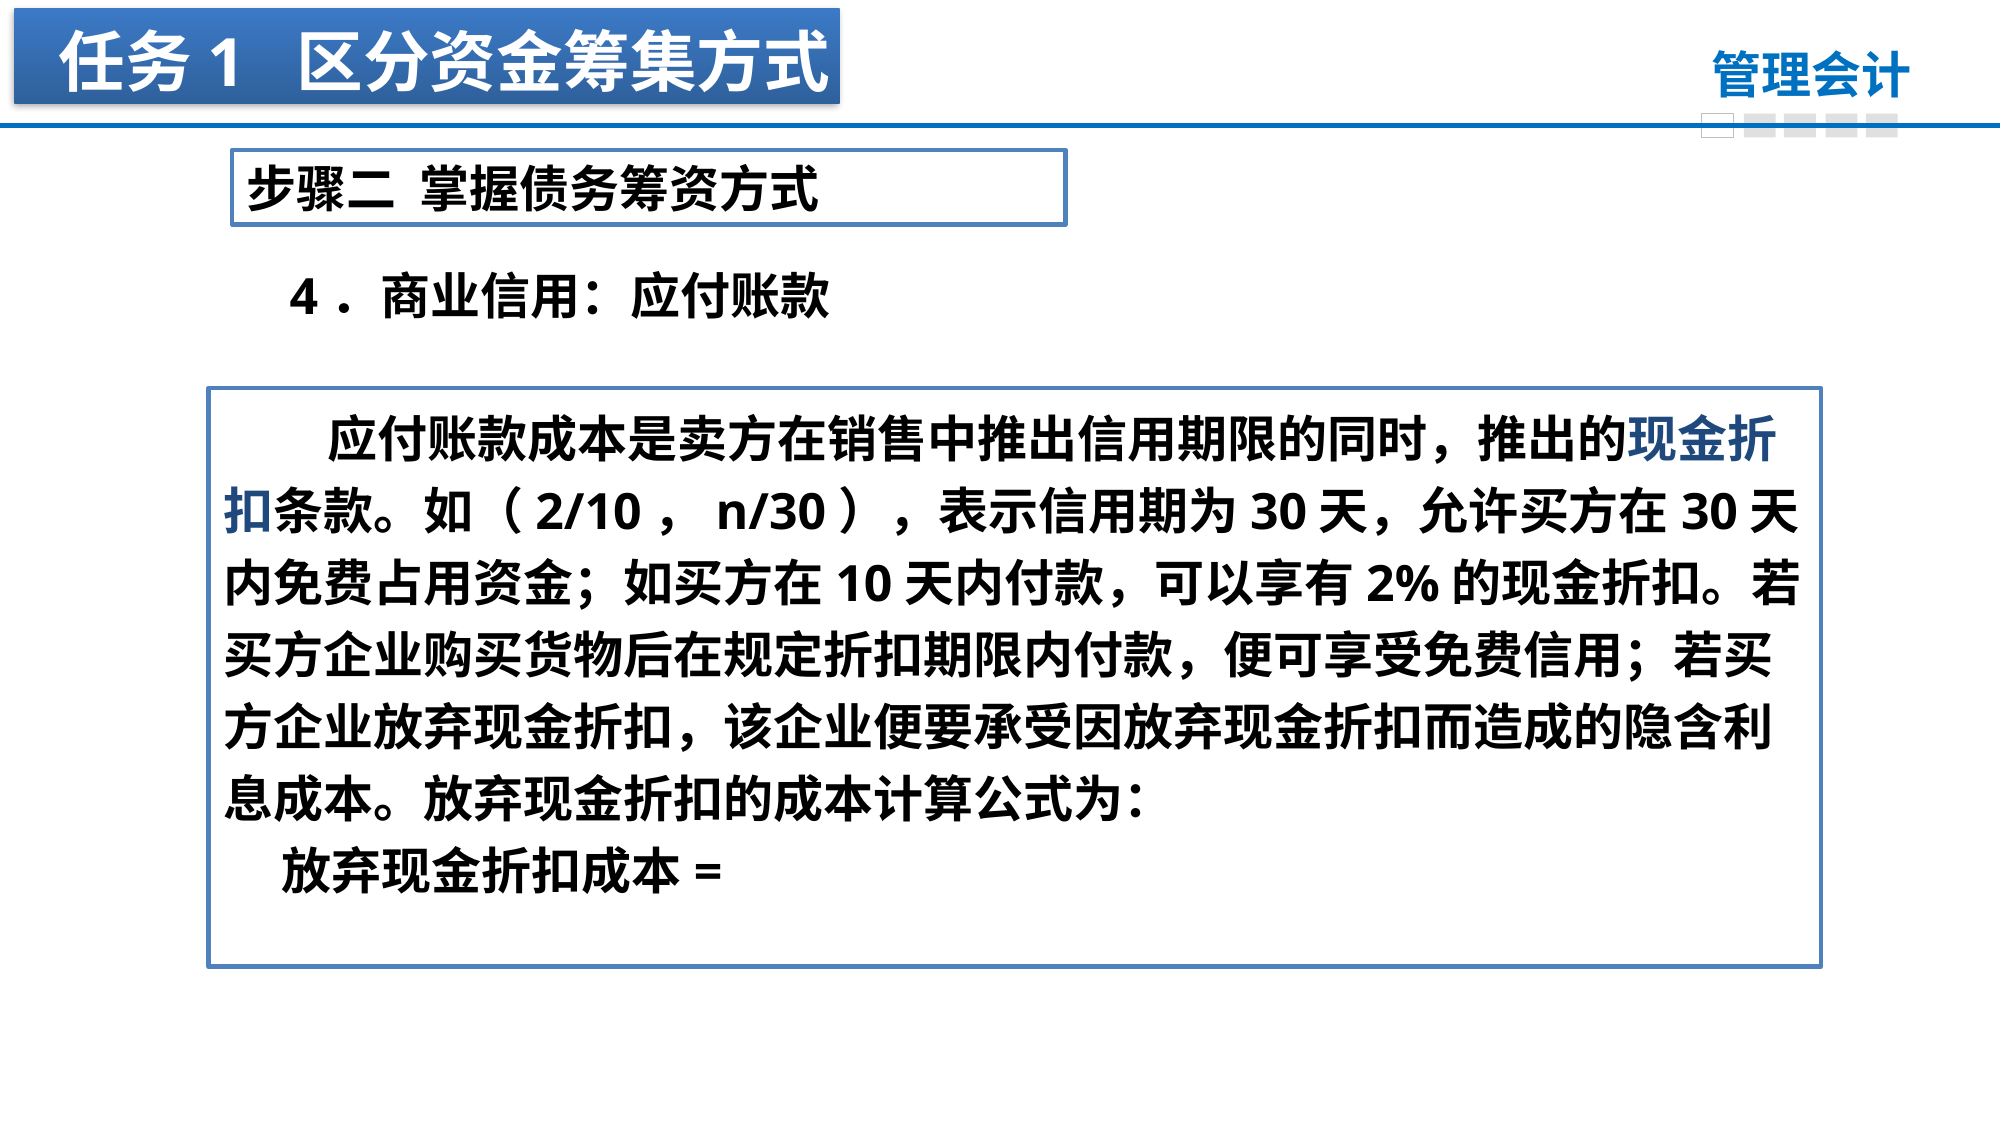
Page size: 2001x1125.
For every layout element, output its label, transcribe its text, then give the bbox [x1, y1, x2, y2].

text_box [14, 7, 859, 109]
text_box 步骤二 掌握债务筹资方式 [230, 148, 1068, 227]
text_box 4．商业信用：应付账款 [232, 257, 1066, 333]
